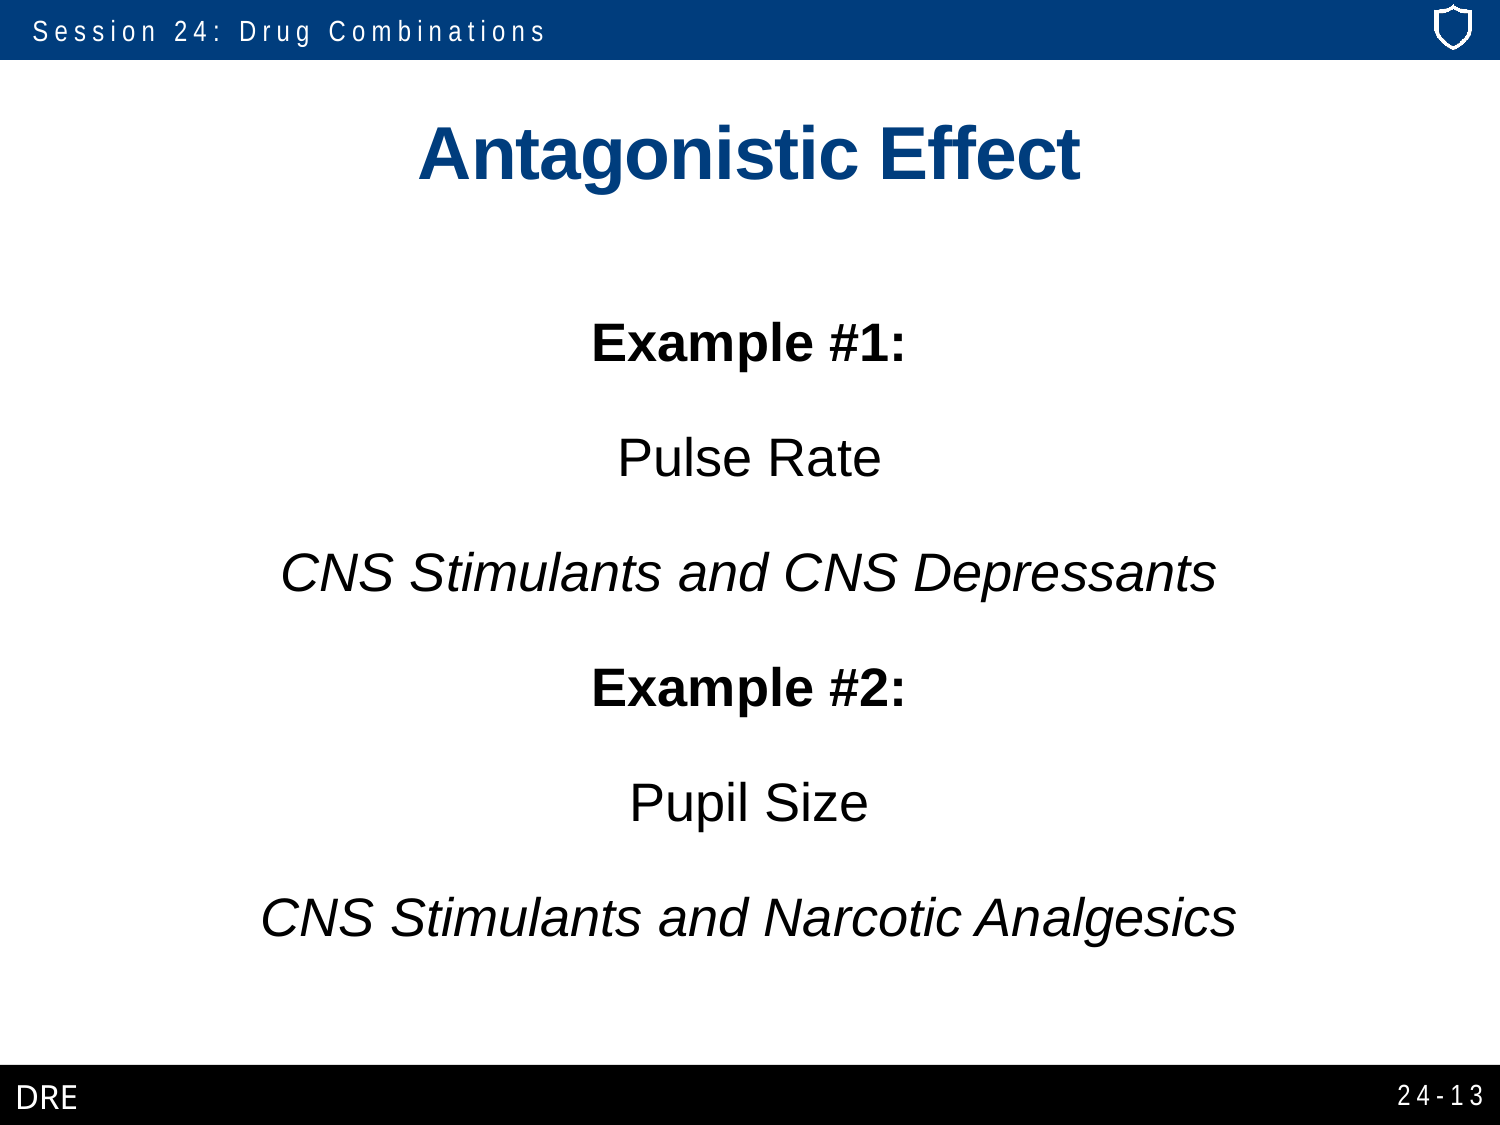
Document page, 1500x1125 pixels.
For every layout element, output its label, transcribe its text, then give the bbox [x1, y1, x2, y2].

title Antagonistic Effect [50, 87, 1450, 213]
slide_number 24-13 [1218, 1063, 1499, 1124]
list Example #1: Pulse Rate CNS Stimulants and CNS Depressants Example #2: Pupil Size CNS Stimulants and Narcotic Analgesics [62, 299, 1438, 1000]
picture [1434, 4, 1472, 50]
